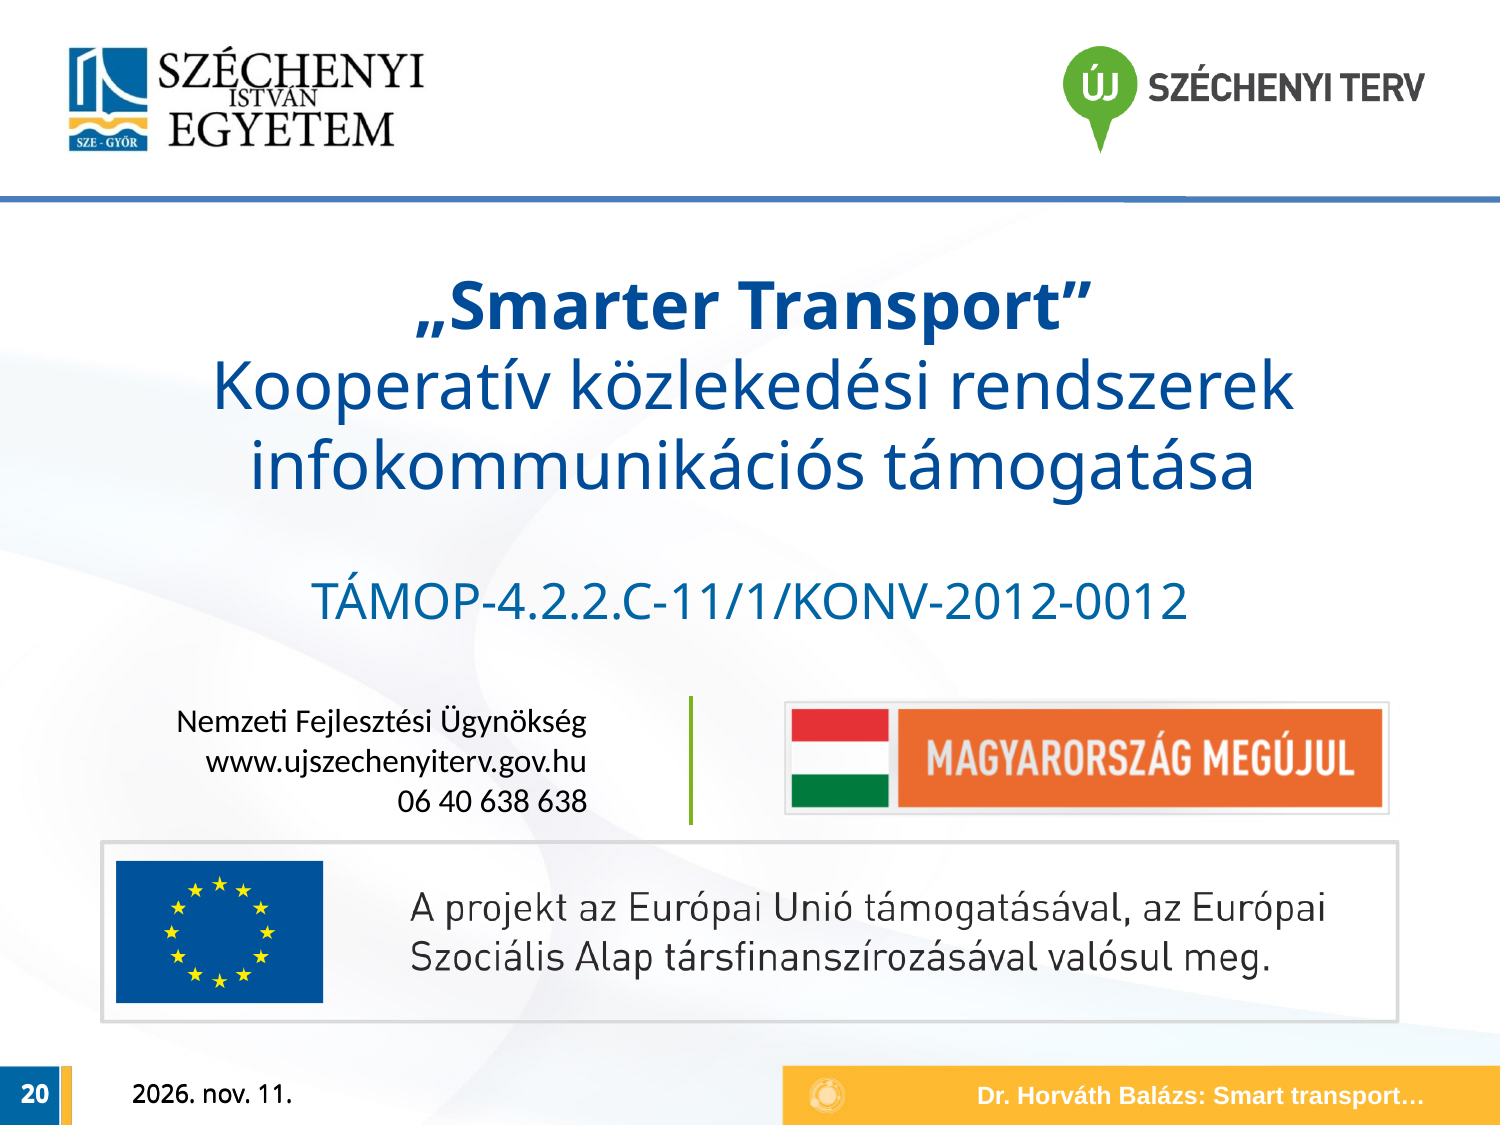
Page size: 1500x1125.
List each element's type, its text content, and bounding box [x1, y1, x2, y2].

text_box 20 [0, 1065, 71, 1125]
footer Dr. Horváth Balázs: Smart transport… [878, 1065, 1442, 1125]
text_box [100, 691, 1400, 1024]
picture [0, 0, 1500, 196]
text_box TÁMOP-4.2.2.C-11/1/KONV-2012-0012 [296, 562, 1204, 638]
text_box „Smarter Transport” Kooperatív közlekedési rendszerek infokommunikációs támogatása [104, 255, 1404, 504]
text_box 2014. szeptember 10. [117, 1065, 550, 1125]
picture [0, 203, 1500, 1125]
